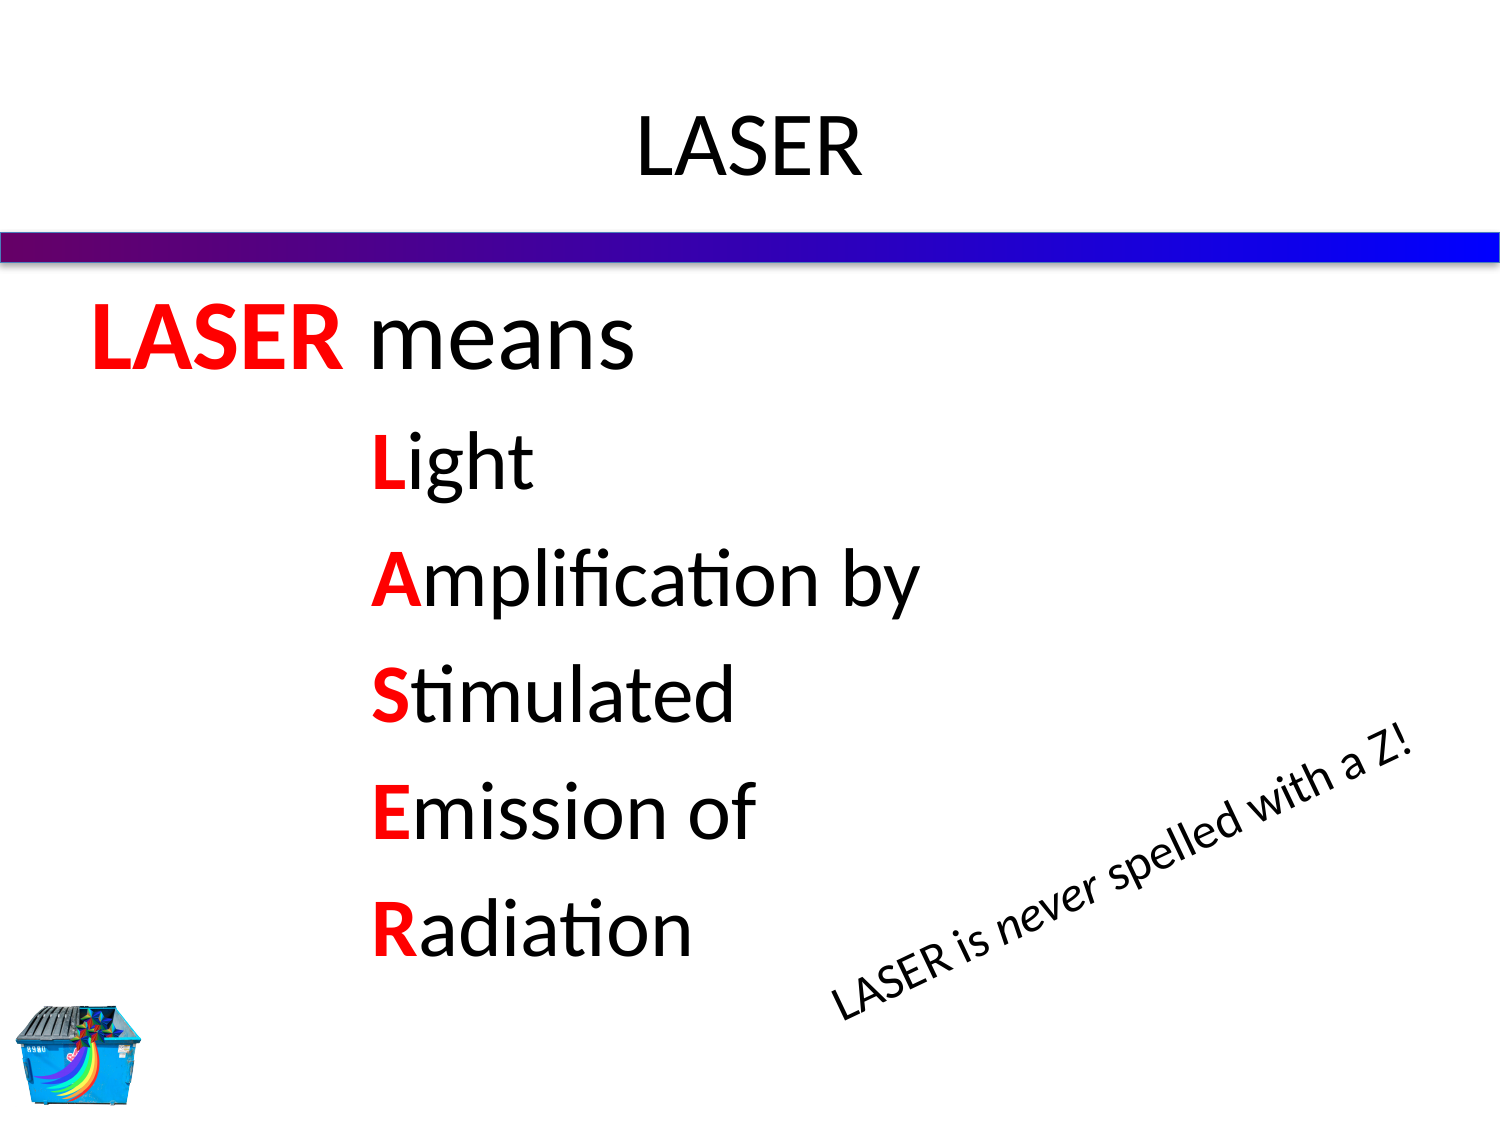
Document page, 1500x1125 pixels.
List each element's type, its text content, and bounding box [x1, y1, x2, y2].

list LASER means Light Amplification by Stimulated Emission of Radiation [75, 262, 1472, 1019]
text_box LASER is never spelled with a Z! [804, 691, 1437, 1045]
title LASER [75, 45, 1425, 233]
picture [14, 1004, 143, 1107]
